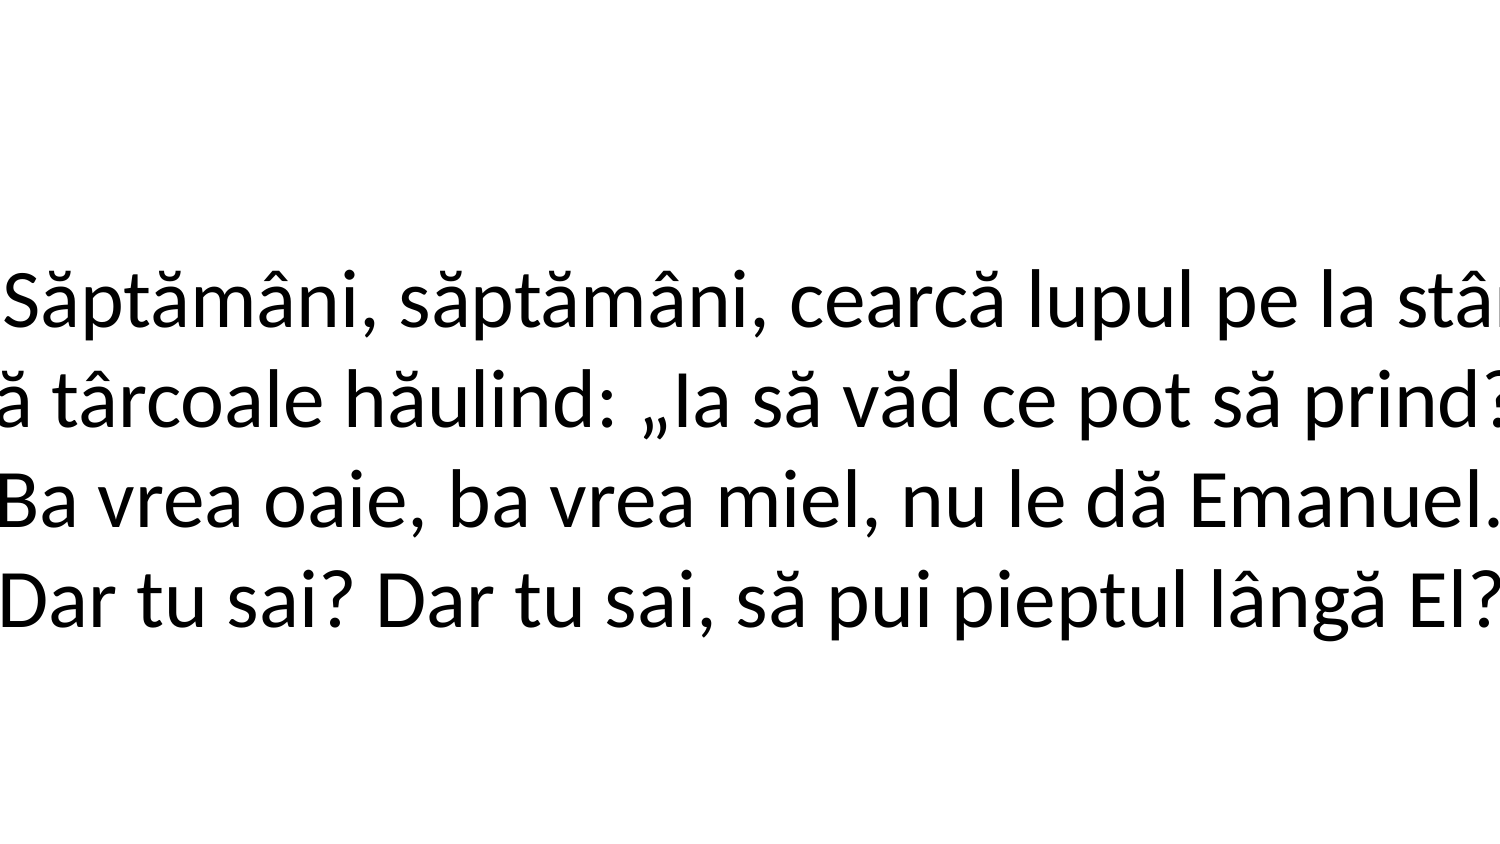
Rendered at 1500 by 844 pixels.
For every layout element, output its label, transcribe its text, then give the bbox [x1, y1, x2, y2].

text_box 2. Săptămâni, săptămâni, cearcă lupul pe la stâni, Dă târcoale hăulind: „Ia să văd ce pot să prind?” Ba vrea oaie, ba vrea miel, nu le dă Emanuel. ,,Dar tu sai? Dar tu sai, să pui pieptul lângă El?” [0, 192, 1500, 652]
